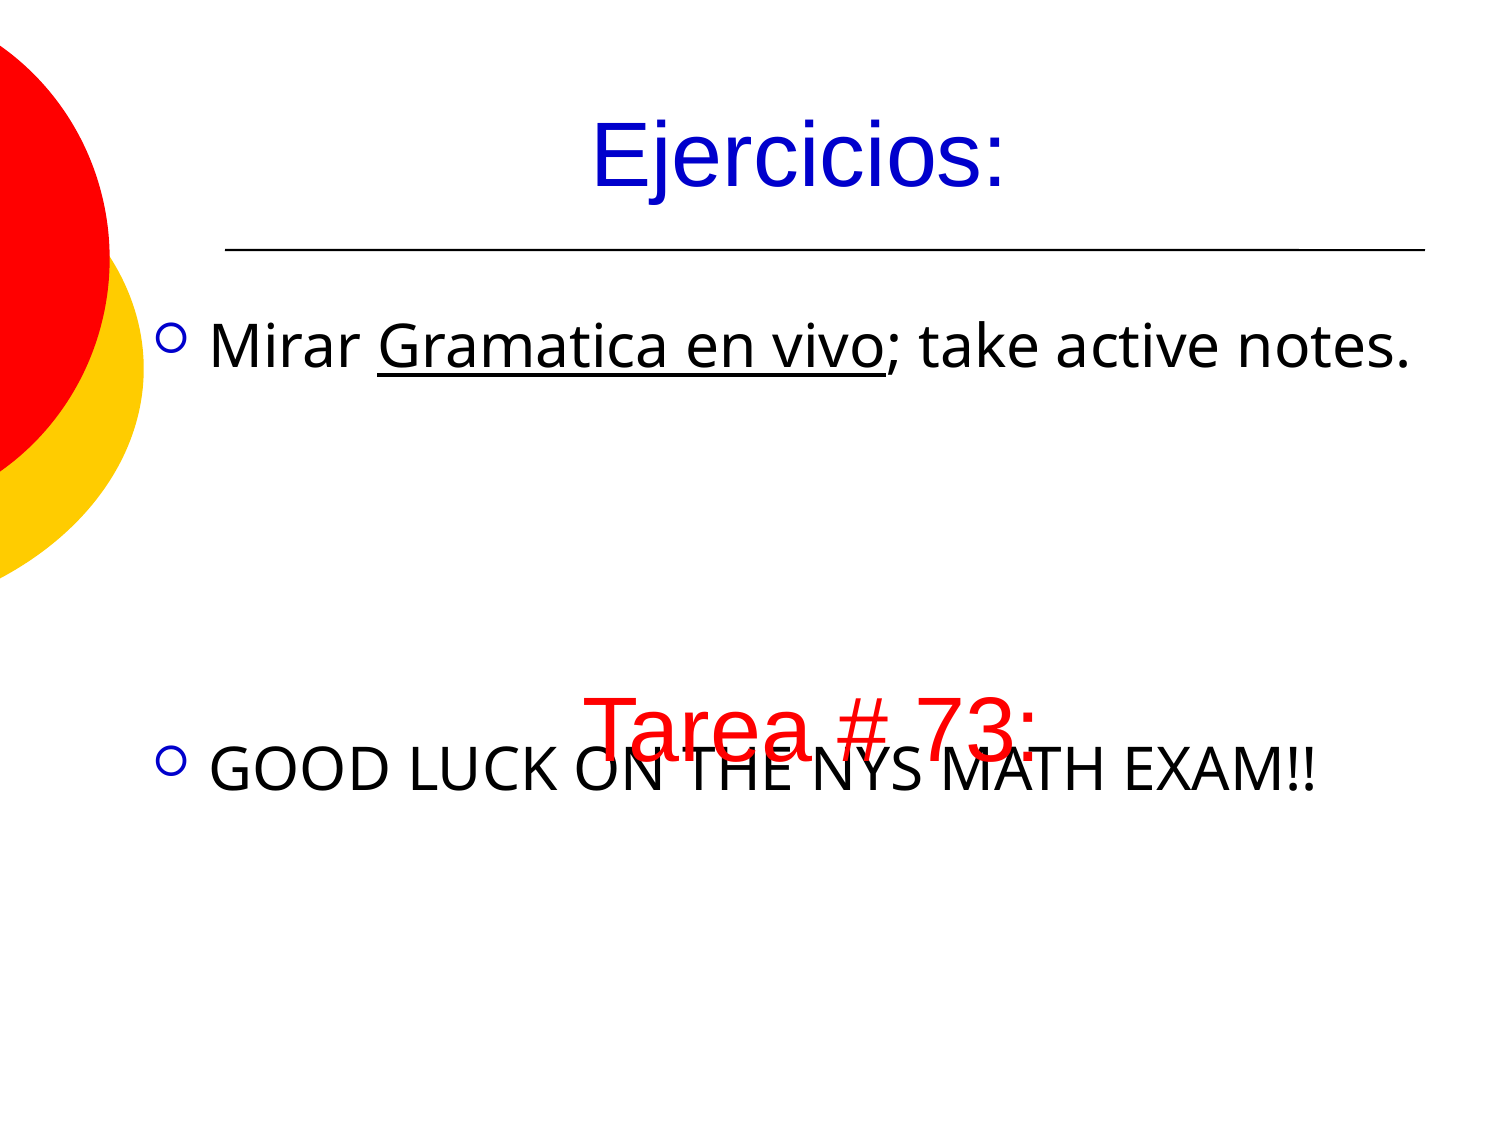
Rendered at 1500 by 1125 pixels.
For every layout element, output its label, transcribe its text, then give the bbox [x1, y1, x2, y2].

title Ejercicios: [200, 87, 1400, 213]
text_box Tarea # 73: [212, 662, 1413, 788]
list Mirar Gramatica en vivo; take active notes. GOOD LUCK ON THE NYS MATH EXAM!! [137, 299, 1463, 1075]
